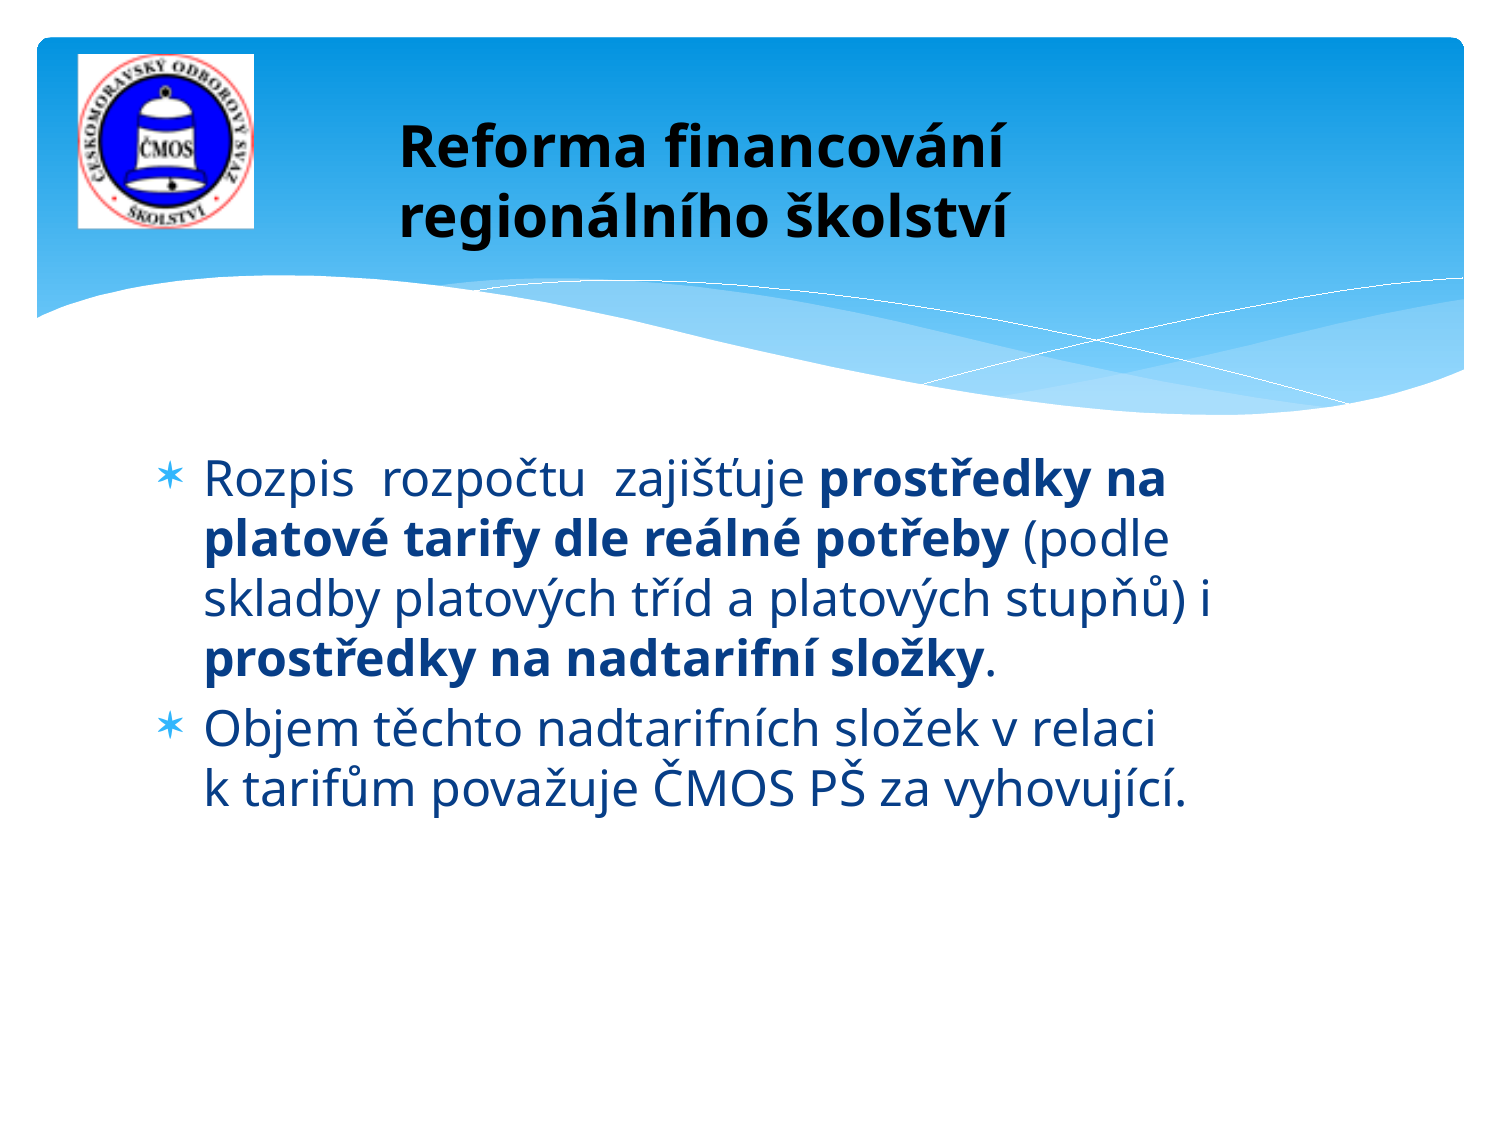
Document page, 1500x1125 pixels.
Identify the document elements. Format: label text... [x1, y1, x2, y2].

picture [76, 55, 255, 232]
title [75, 55, 1425, 261]
text_box Reforma financování regionálního školství [383, 101, 1096, 257]
list Rozpis rozpočtu zajišťuje prostředky na platové tarify dle reálné potřeby (podle skladby platových tříd a platových stupňů) i prostředky na nadtarifní složky. Objem těchto nadtarifních složek v relaci k tarifům považuje ČMOS PŠ za vyhovující. [143, 438, 1359, 1005]
